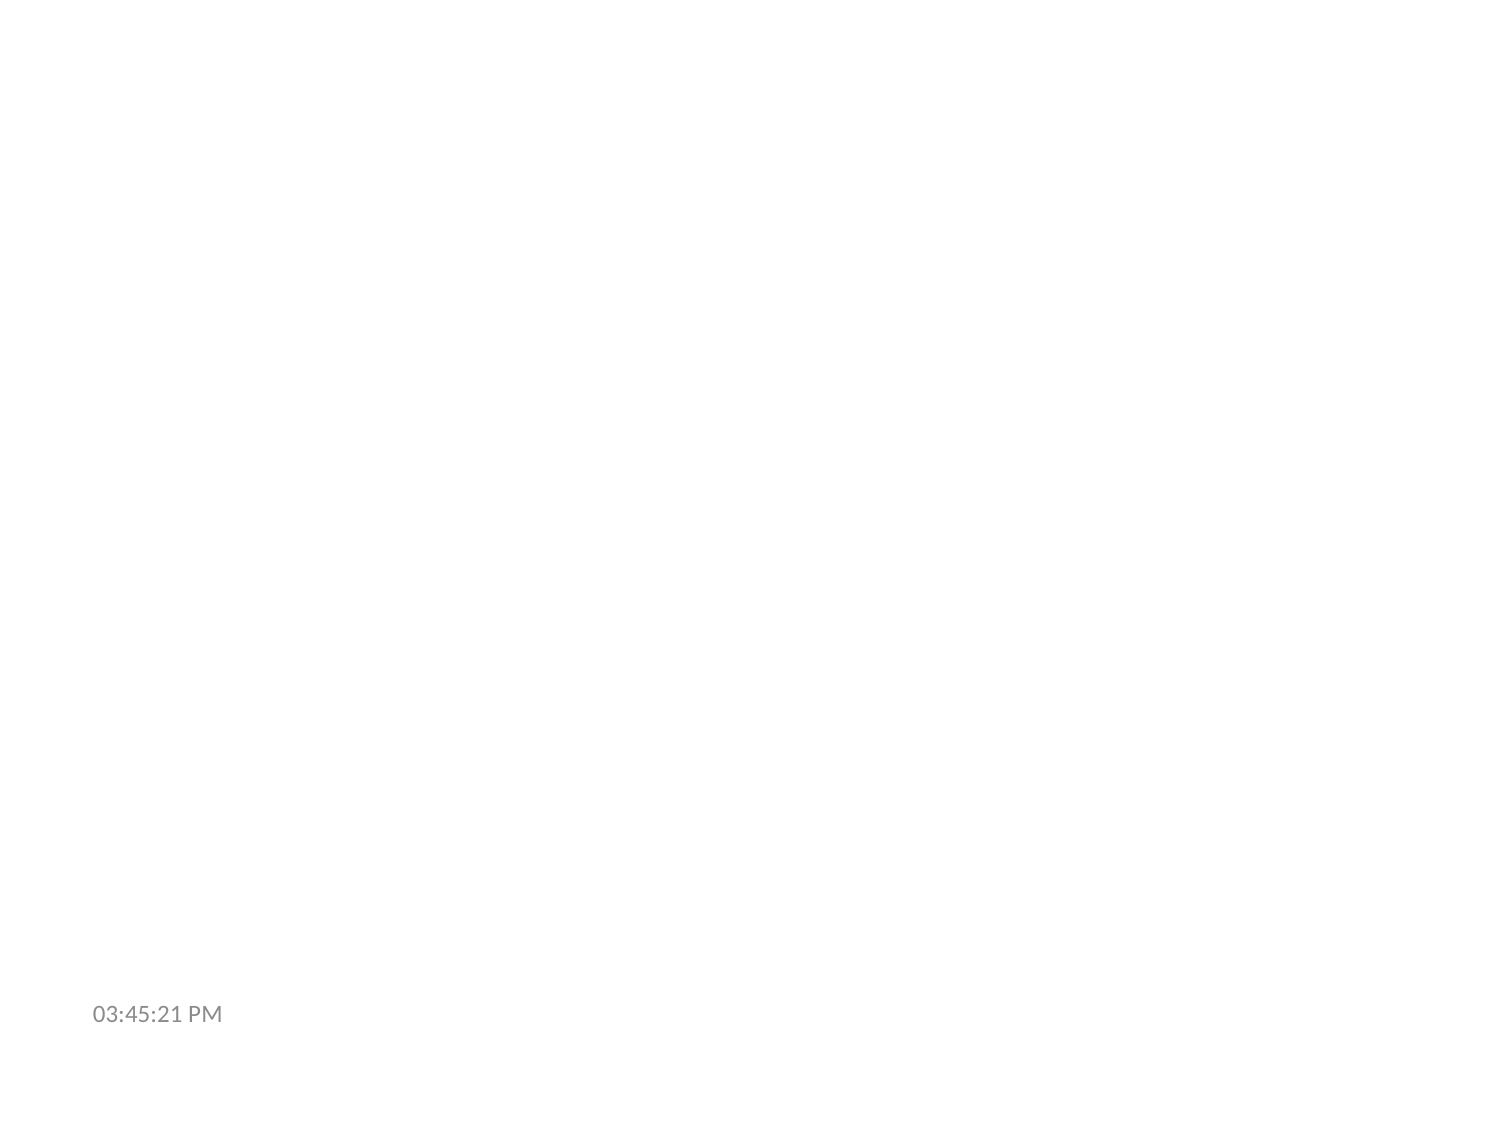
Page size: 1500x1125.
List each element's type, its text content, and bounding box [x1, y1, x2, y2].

text_box 3:35:09 PM [77, 982, 428, 1043]
